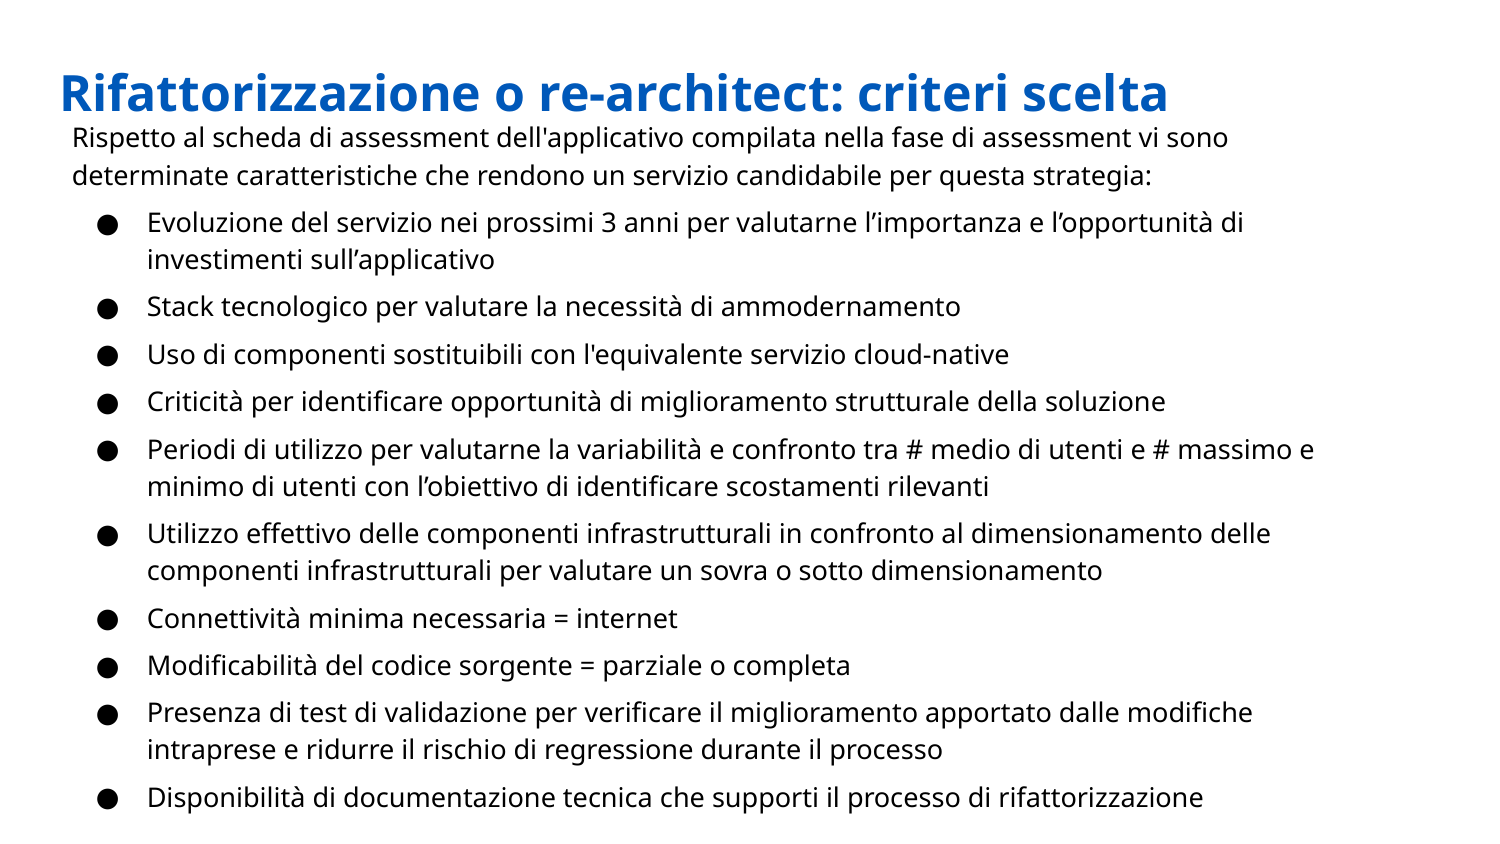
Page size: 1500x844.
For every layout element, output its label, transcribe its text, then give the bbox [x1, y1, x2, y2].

text_box Rispetto al scheda di assessment dell'applicativo compilata nella fase di assessment vi sono determinate caratteristiche che rendono un servizio candidabile per questa strategia: Evoluzione del servizio nei prossimi 3 anni per valutarne l’importanza e l’opportunità di investimenti sull’applicativo Stack tecnologico per valutare la necessità di ammodernamento Uso di componenti sostituibili con l'equivalente servizio cloud-native Criticità per identificare opportunità di miglioramento strutturale della soluzione Periodi di utilizzo per valutarne la variabilità e confronto tra # medio di utenti e # massimo e minimo di utenti con l’obiettivo di identificare scostamenti rilevanti Utilizzo effettivo delle componenti infrastrutturali in confronto al dimensionamento delle componenti infrastrutturali per valutare un sovra o sotto dimensionamento Connettività minima necessaria = internet Modificabilità del codice sorgente = parziale o completa Presenza di test di validazione per verificare il miglioramento apportato dalle modifiche intraprese e ridurre il rischio di regressione durante il processo Disponibilità di documentazione tecnica che supporti il processo di rifattorizzazione [56, 100, 1390, 779]
title Rifattorizzazione o re-architect: criteri scelta [44, 46, 1453, 141]
